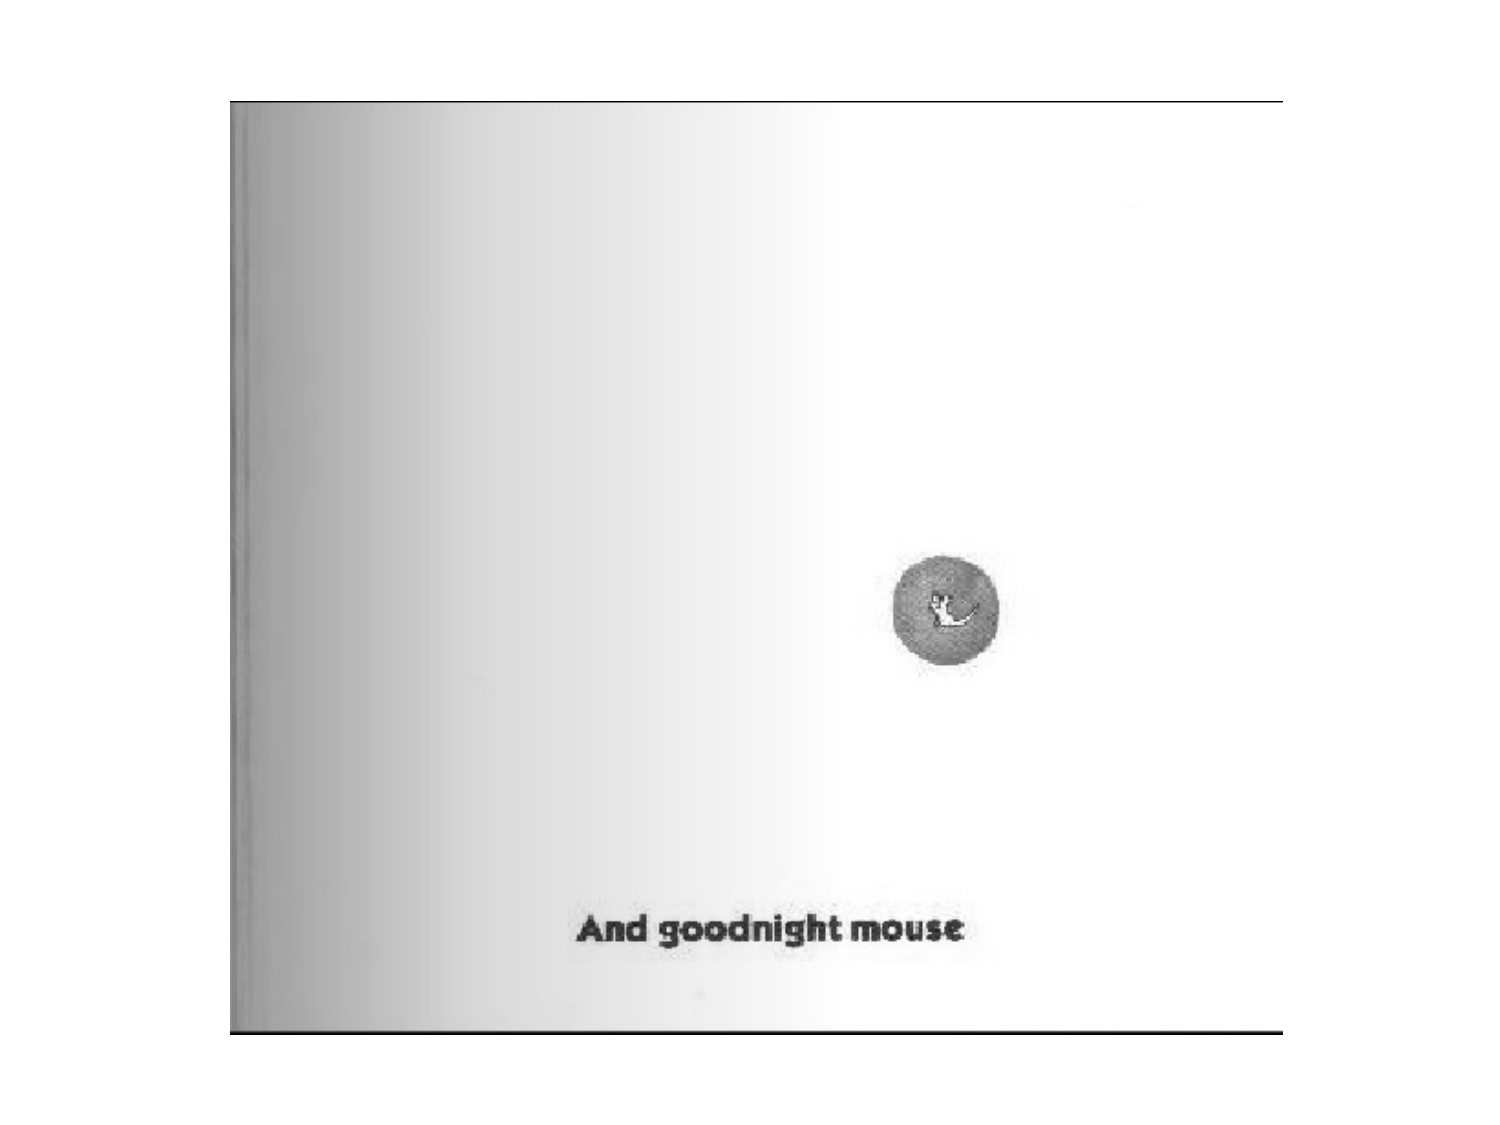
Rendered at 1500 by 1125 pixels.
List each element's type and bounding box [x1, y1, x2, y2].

picture [229, 101, 1283, 1036]
